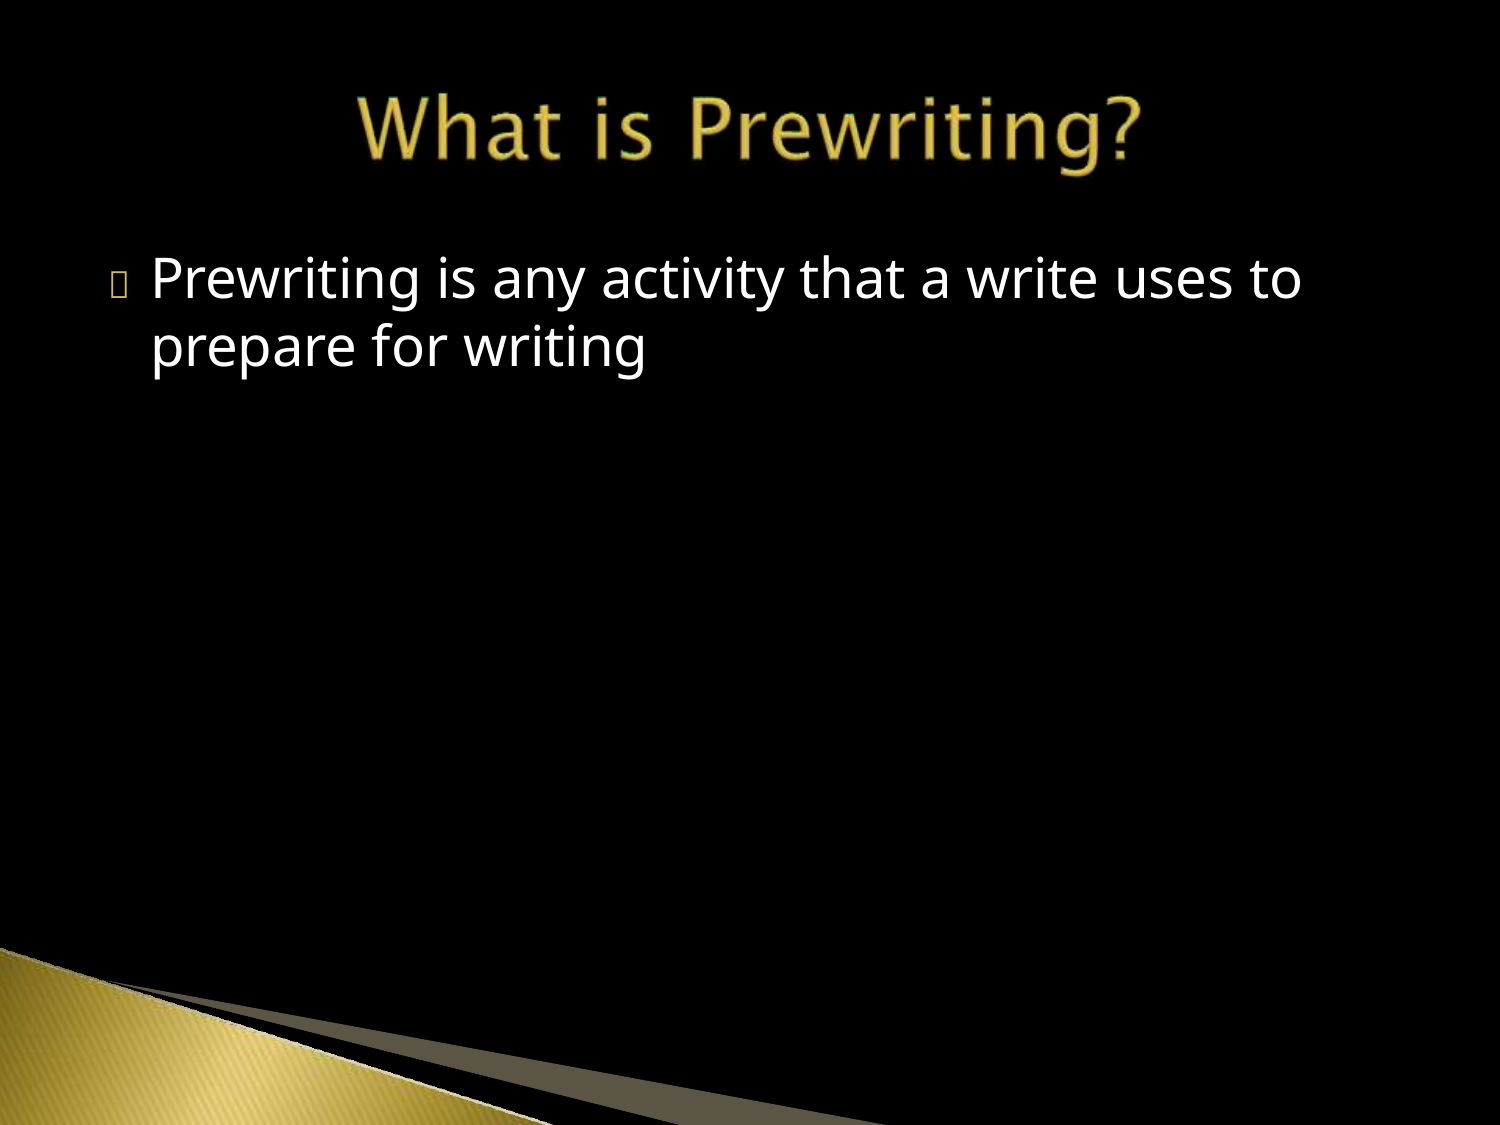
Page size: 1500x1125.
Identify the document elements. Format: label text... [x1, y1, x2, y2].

title  Prewriting is any activity that a write uses to prepare for writing [105, 240, 1355, 431]
text_box [298, 56, 1200, 200]
picture [0, 948, 558, 1125]
